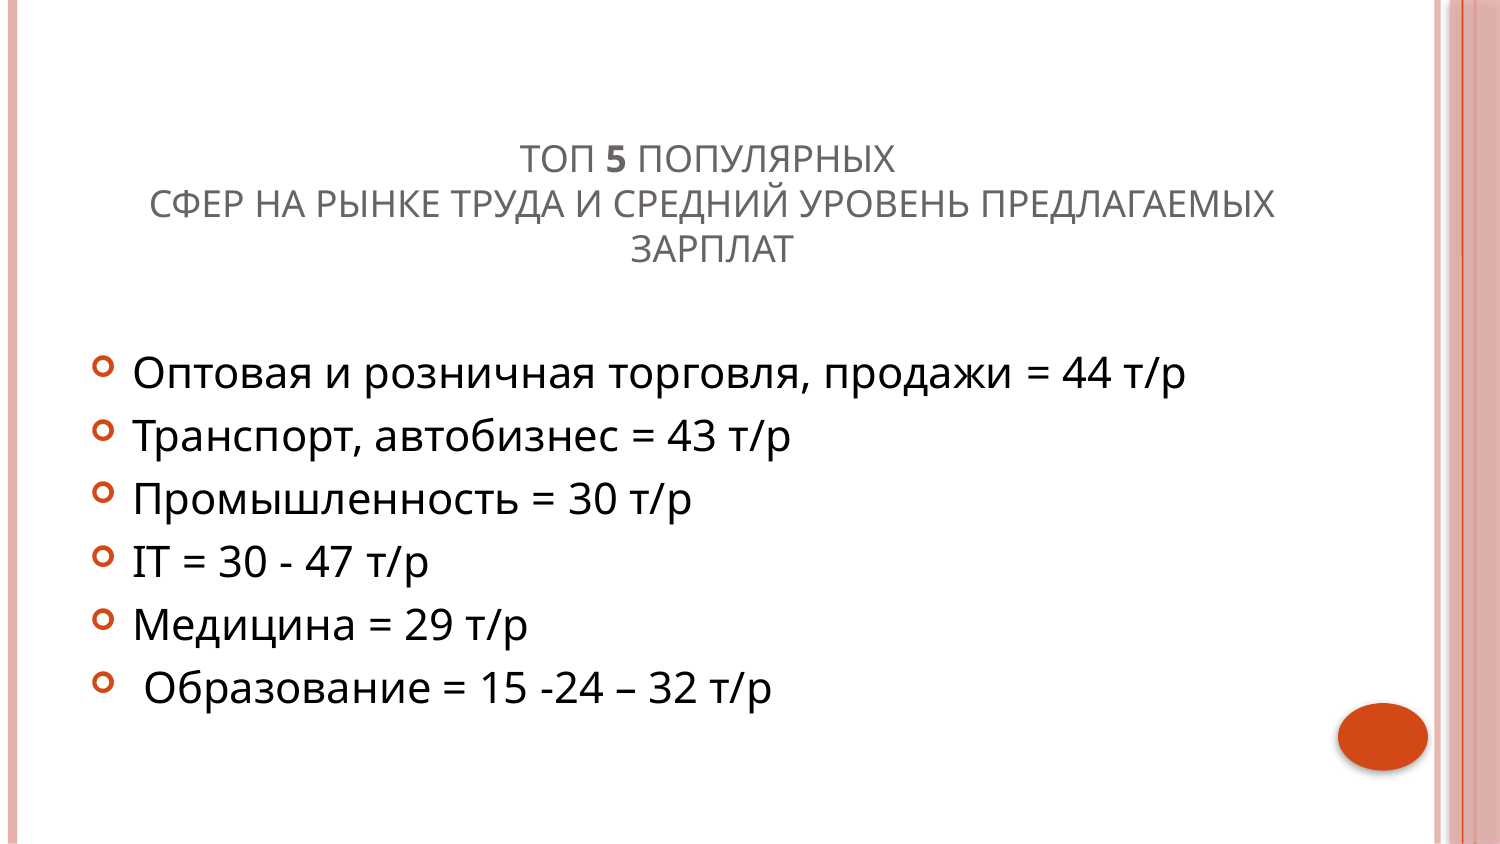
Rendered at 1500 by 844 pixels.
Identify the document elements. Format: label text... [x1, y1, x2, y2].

title Топ 5 популярных сфер на рынке труда и средний уровень предлагаемых зарплат [75, 34, 1350, 322]
list Оптовая и розничная торговля, продажи = 44 т/р Транспорт, автобизнес = 43 т/р Промышленность = 30 т/р IT = 30 - 47 т/р Медицина = 29 т/р Образование = 15 -24 – 32 т/р [75, 337, 1300, 722]
